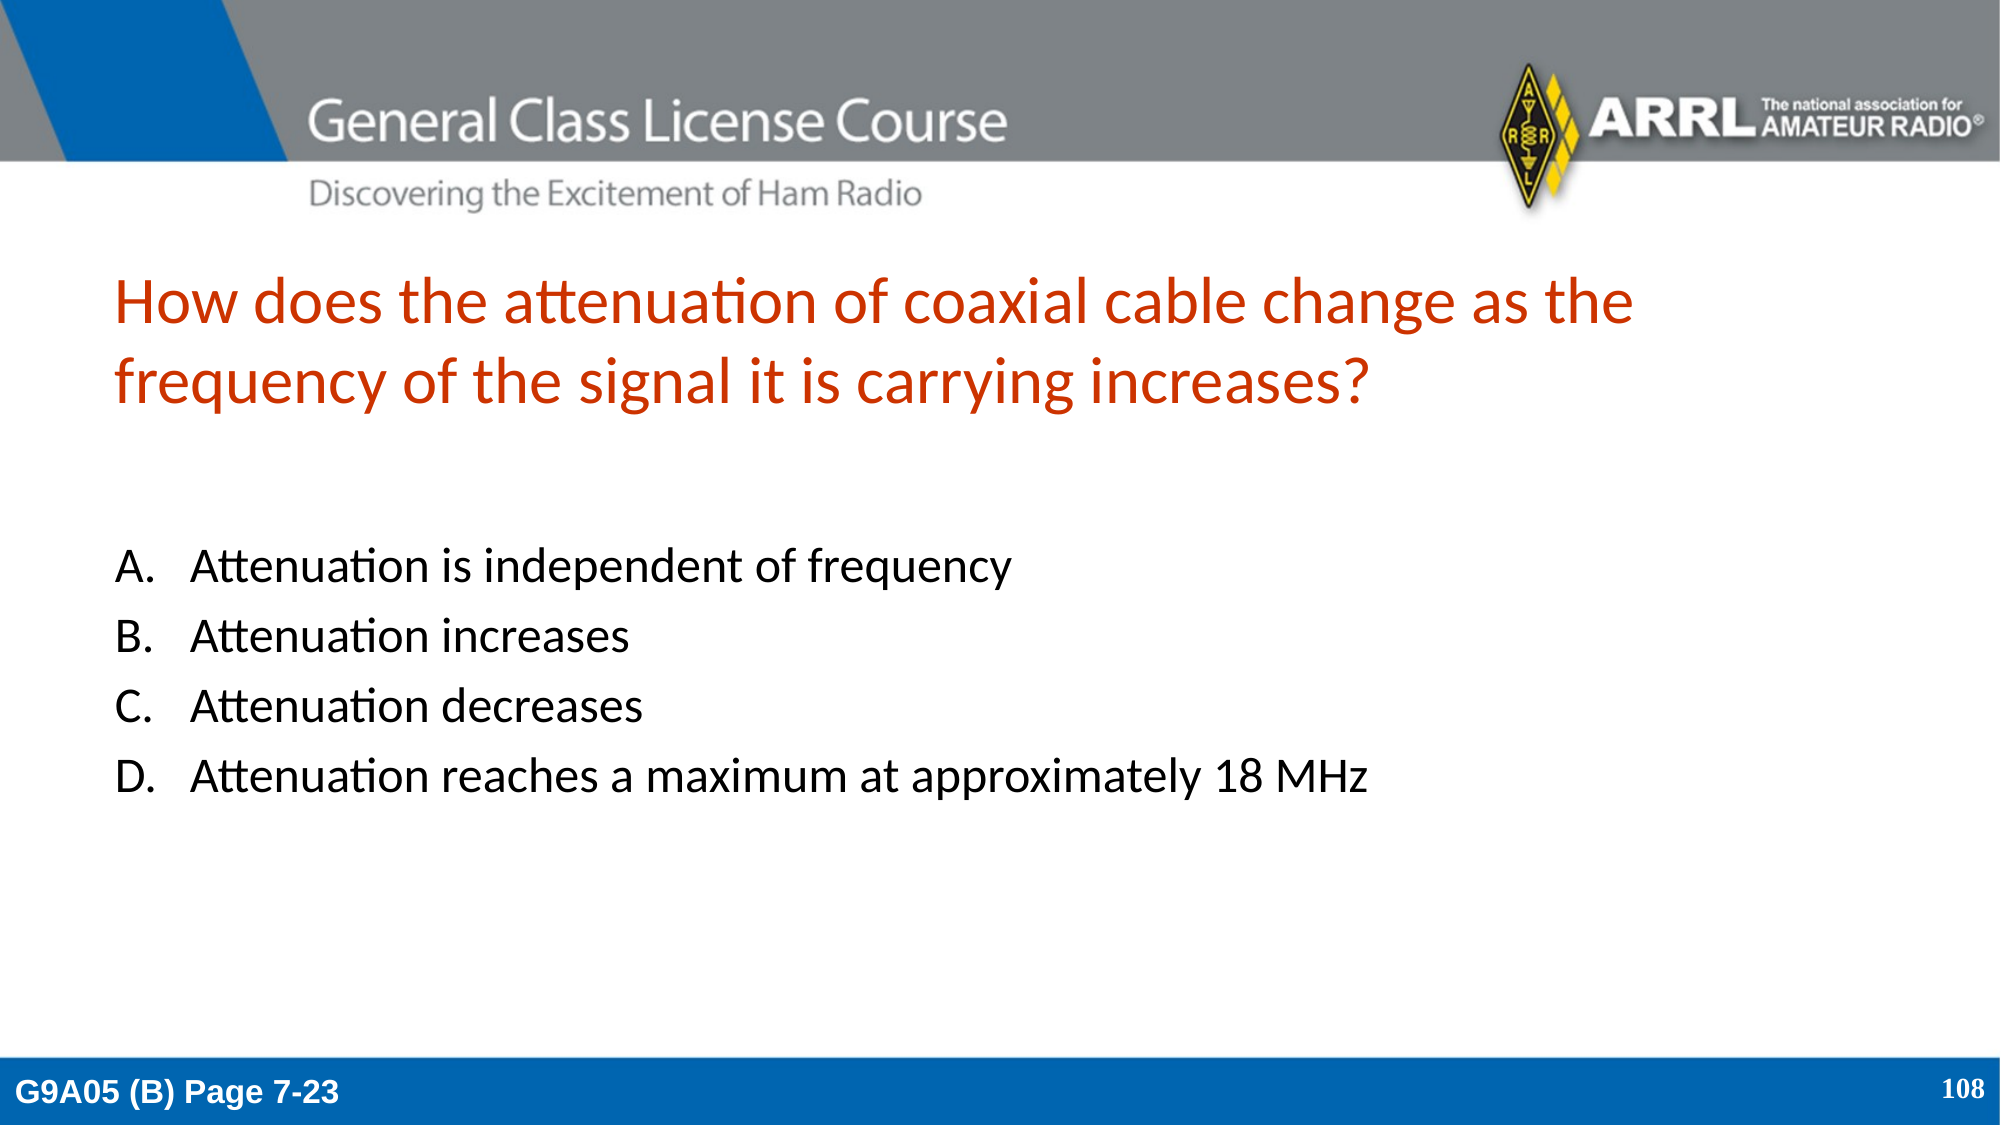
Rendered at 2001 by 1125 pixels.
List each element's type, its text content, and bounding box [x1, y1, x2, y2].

list Attenuation is independent of frequency Attenuation increases Attenuation decreases Attenuation reaches a maximum at approximately 18 MHz [99, 525, 1900, 1005]
text_box G9A05 (B) Page 7-23 [0, 1062, 1313, 1118]
text_box 108 [1875, 1062, 2000, 1113]
title How does the attenuation of coaxial cable change as the frequency of the signal it is carrying increases? [99, 249, 1900, 468]
picture [0, 0, 2001, 1125]
